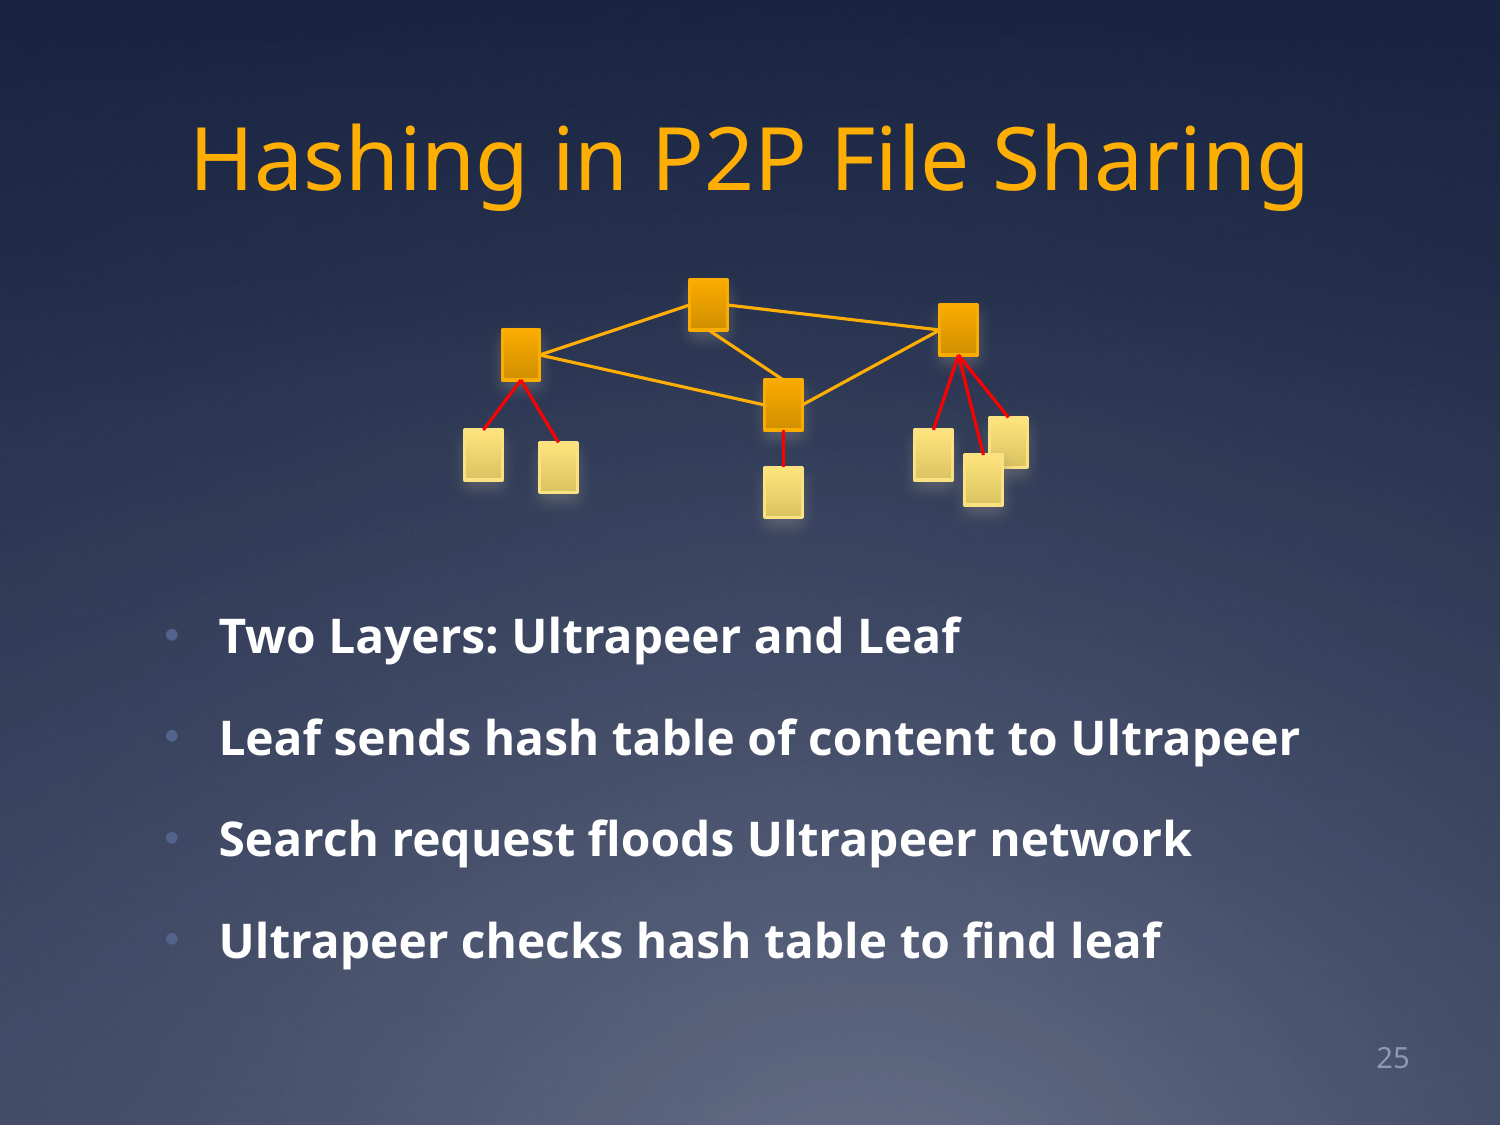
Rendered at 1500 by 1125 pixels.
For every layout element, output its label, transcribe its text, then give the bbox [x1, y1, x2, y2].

list Two Layers: Ultrapeer and Leaf Leaf sends hash table of content to Ultrapeer Search request floods Ultrapeer network Ultrapeer checks hash table to find leaf [149, 598, 1325, 1030]
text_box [463, 278, 1029, 519]
slide_number 25 [1325, 1029, 1425, 1090]
title Hashing in P2P File Sharing [100, 95, 1400, 225]
